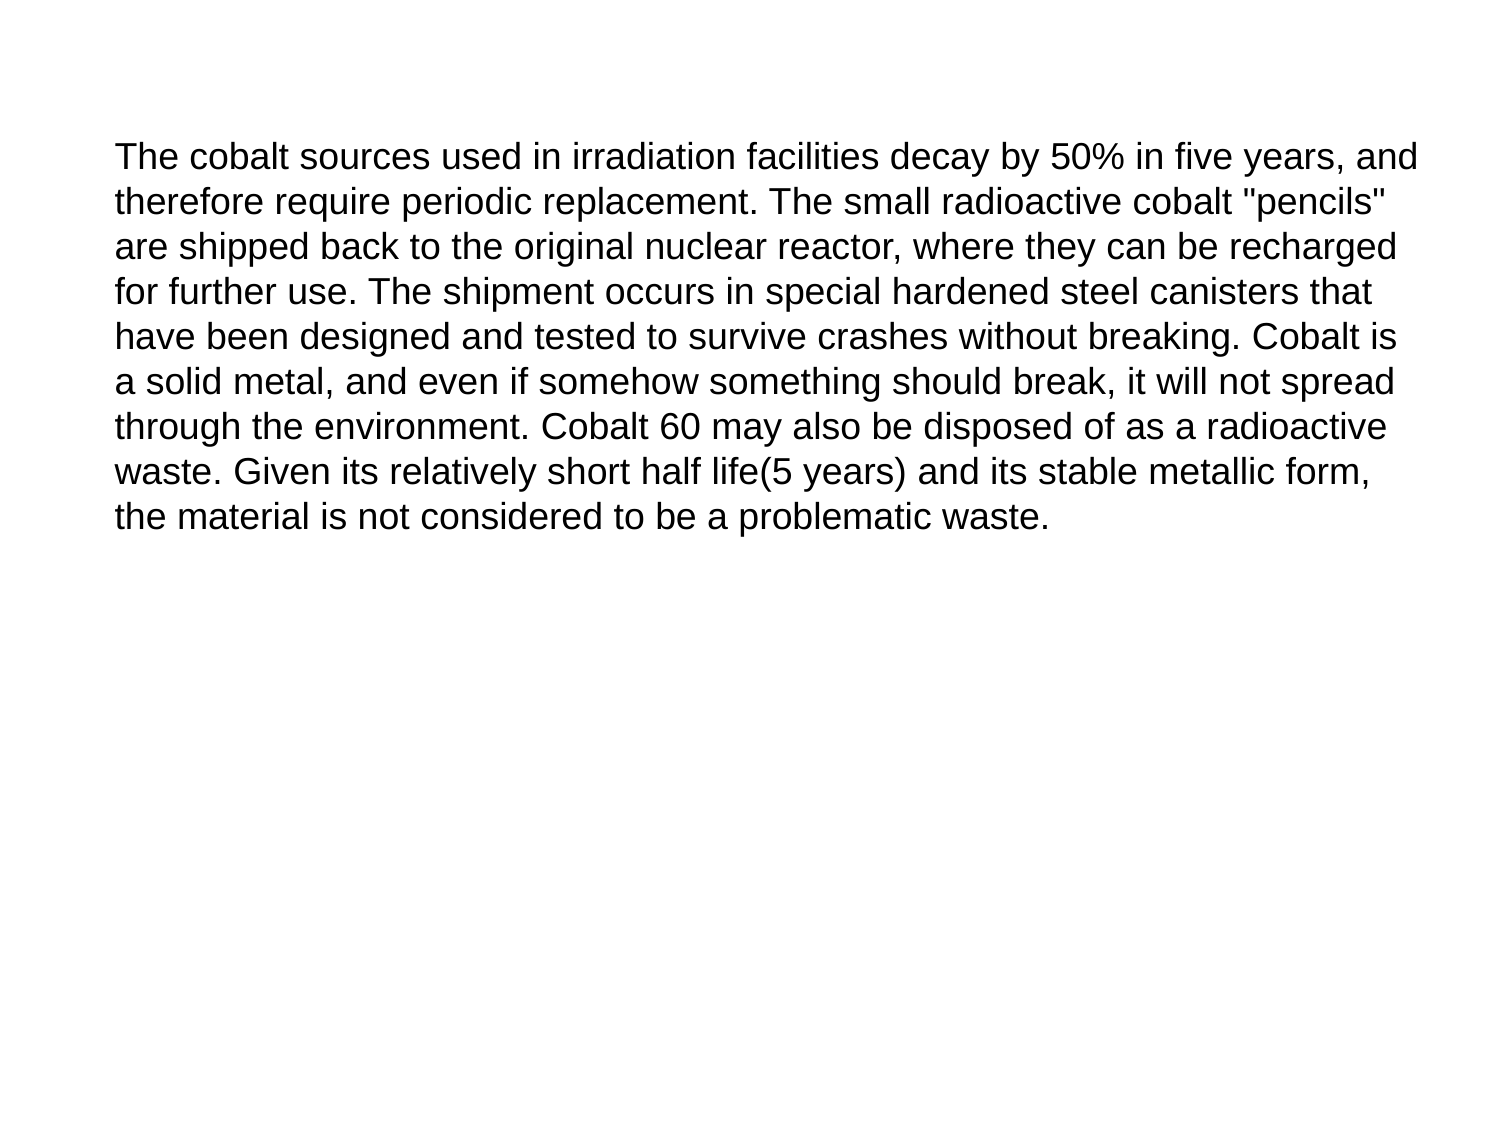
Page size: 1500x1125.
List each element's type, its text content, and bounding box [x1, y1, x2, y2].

text_box The cobalt sources used in irradiation facilities decay by 50% in five years, and therefore require periodic replacement. The small radioactive cobalt "pencils" are shipped back to the original nuclear reactor, where they can be recharged for further use. The shipment occurs in special hardened steel canisters that have been designed and tested to survive crashes without breaking. Cobalt is a solid metal, and even if somehow something should break, it will not spread through the environment. Cobalt 60 may also be disposed of as a radioactive waste. Given its relatively short half life(5 years) and its stable metallic form, the material is not considered to be a problematic waste. [99, 124, 1438, 619]
